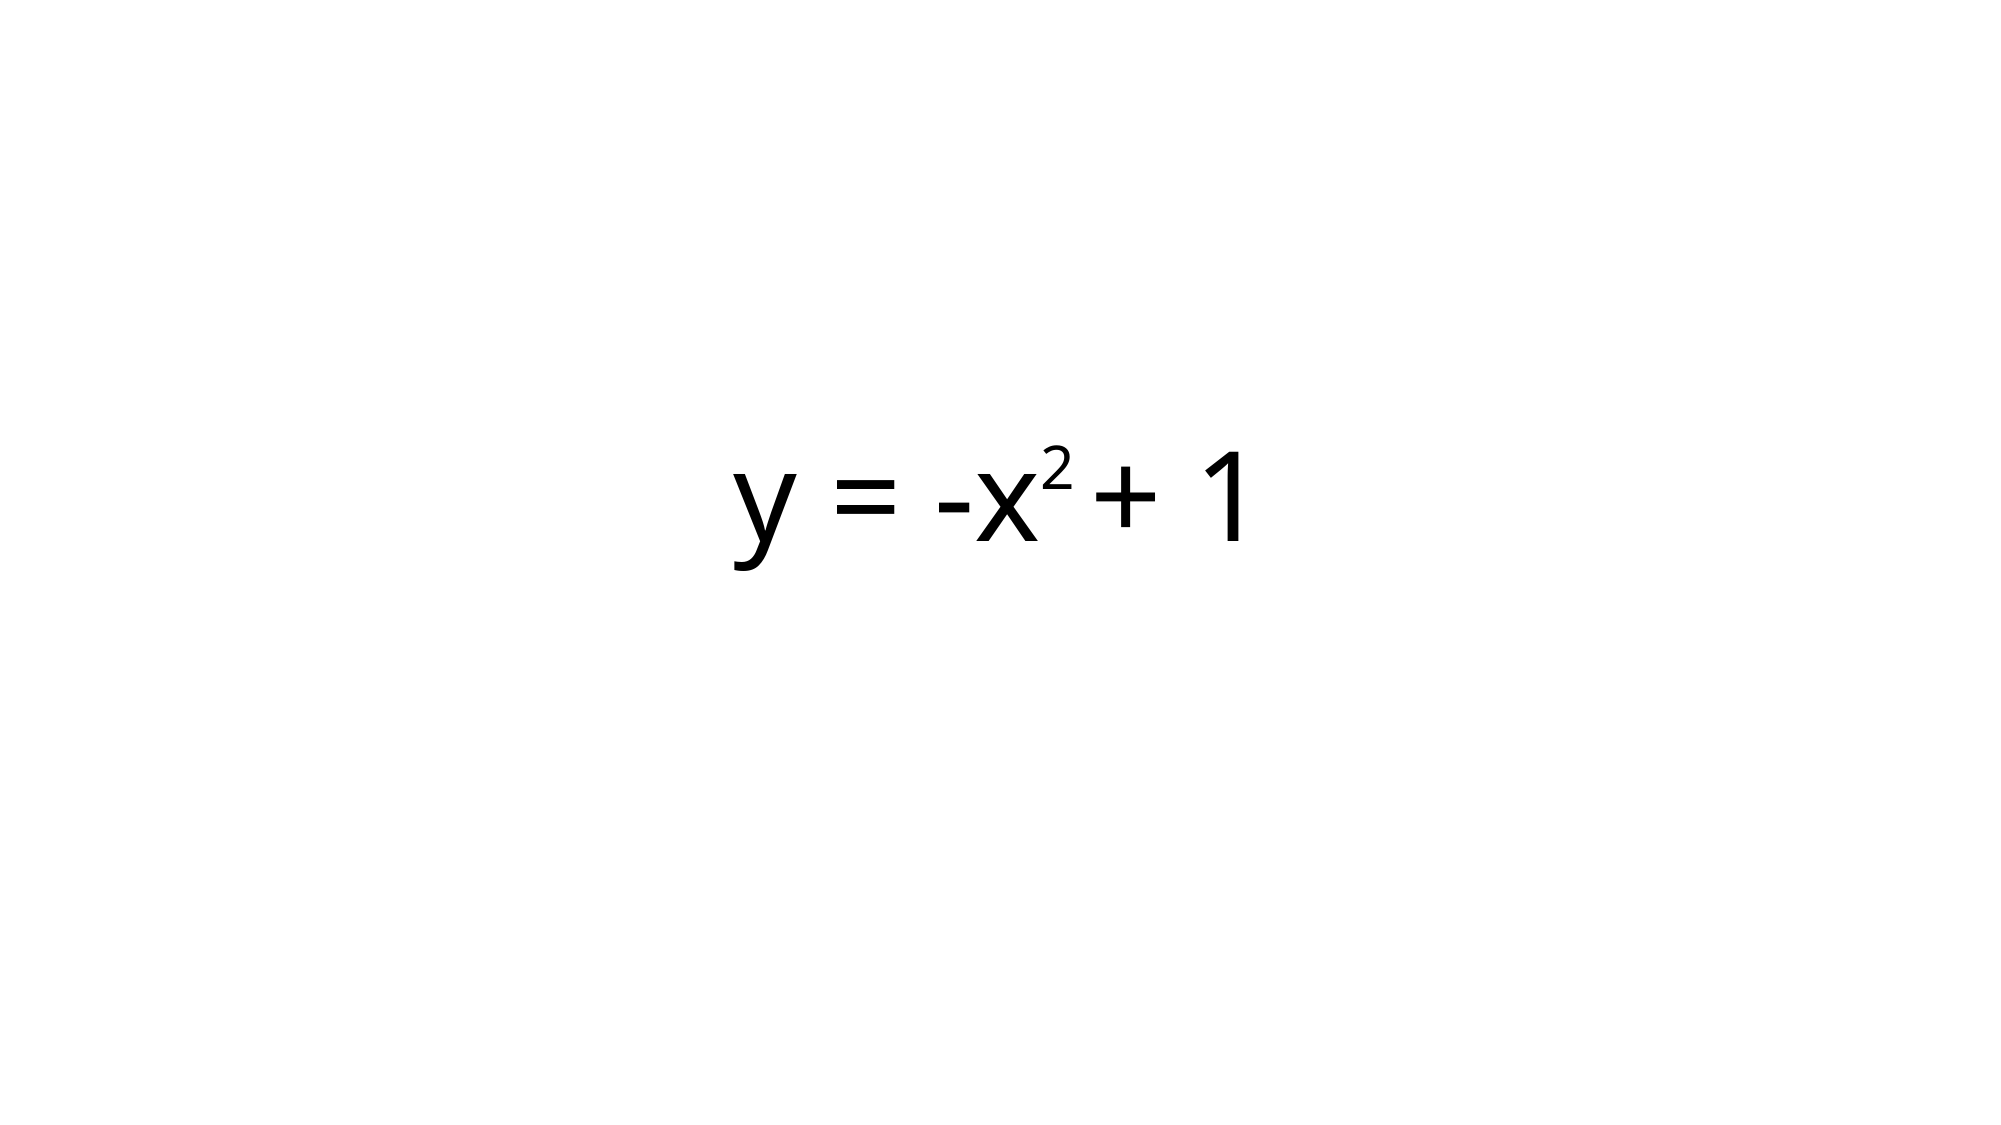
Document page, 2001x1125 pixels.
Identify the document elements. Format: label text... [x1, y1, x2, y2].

title y = -x2 + 1 [249, 184, 1750, 576]
